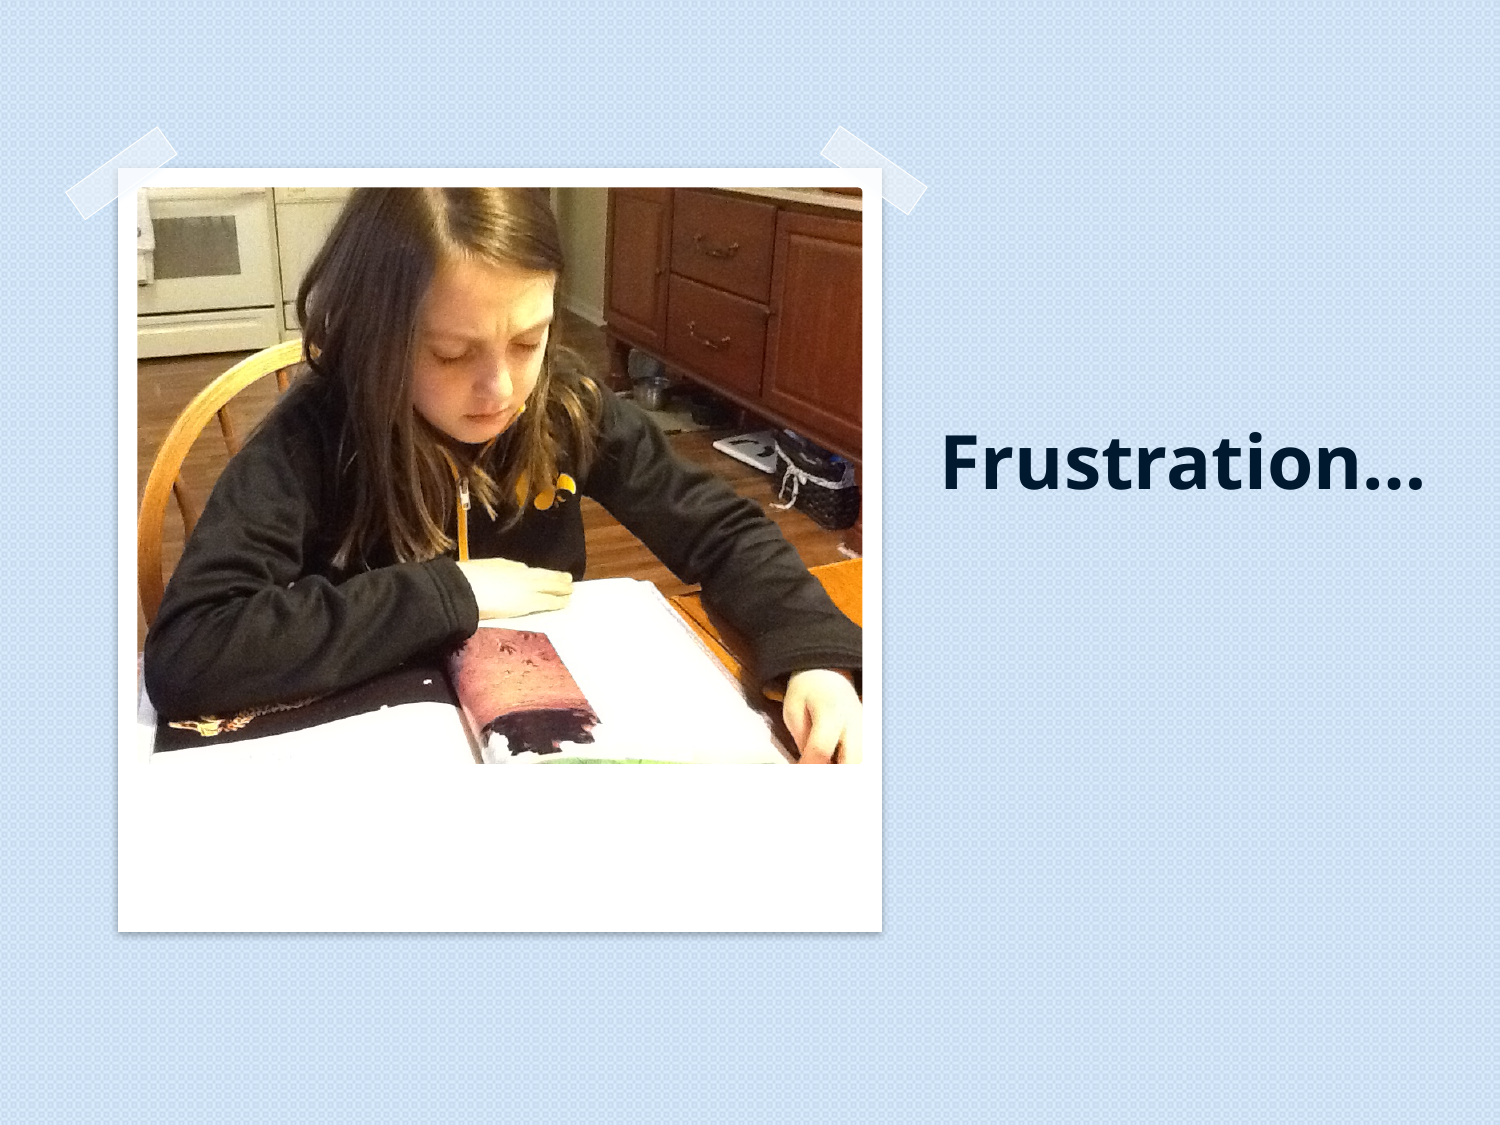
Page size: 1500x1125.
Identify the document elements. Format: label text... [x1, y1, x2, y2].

picture [137, 187, 863, 765]
title Frustration… [924, 187, 1460, 513]
